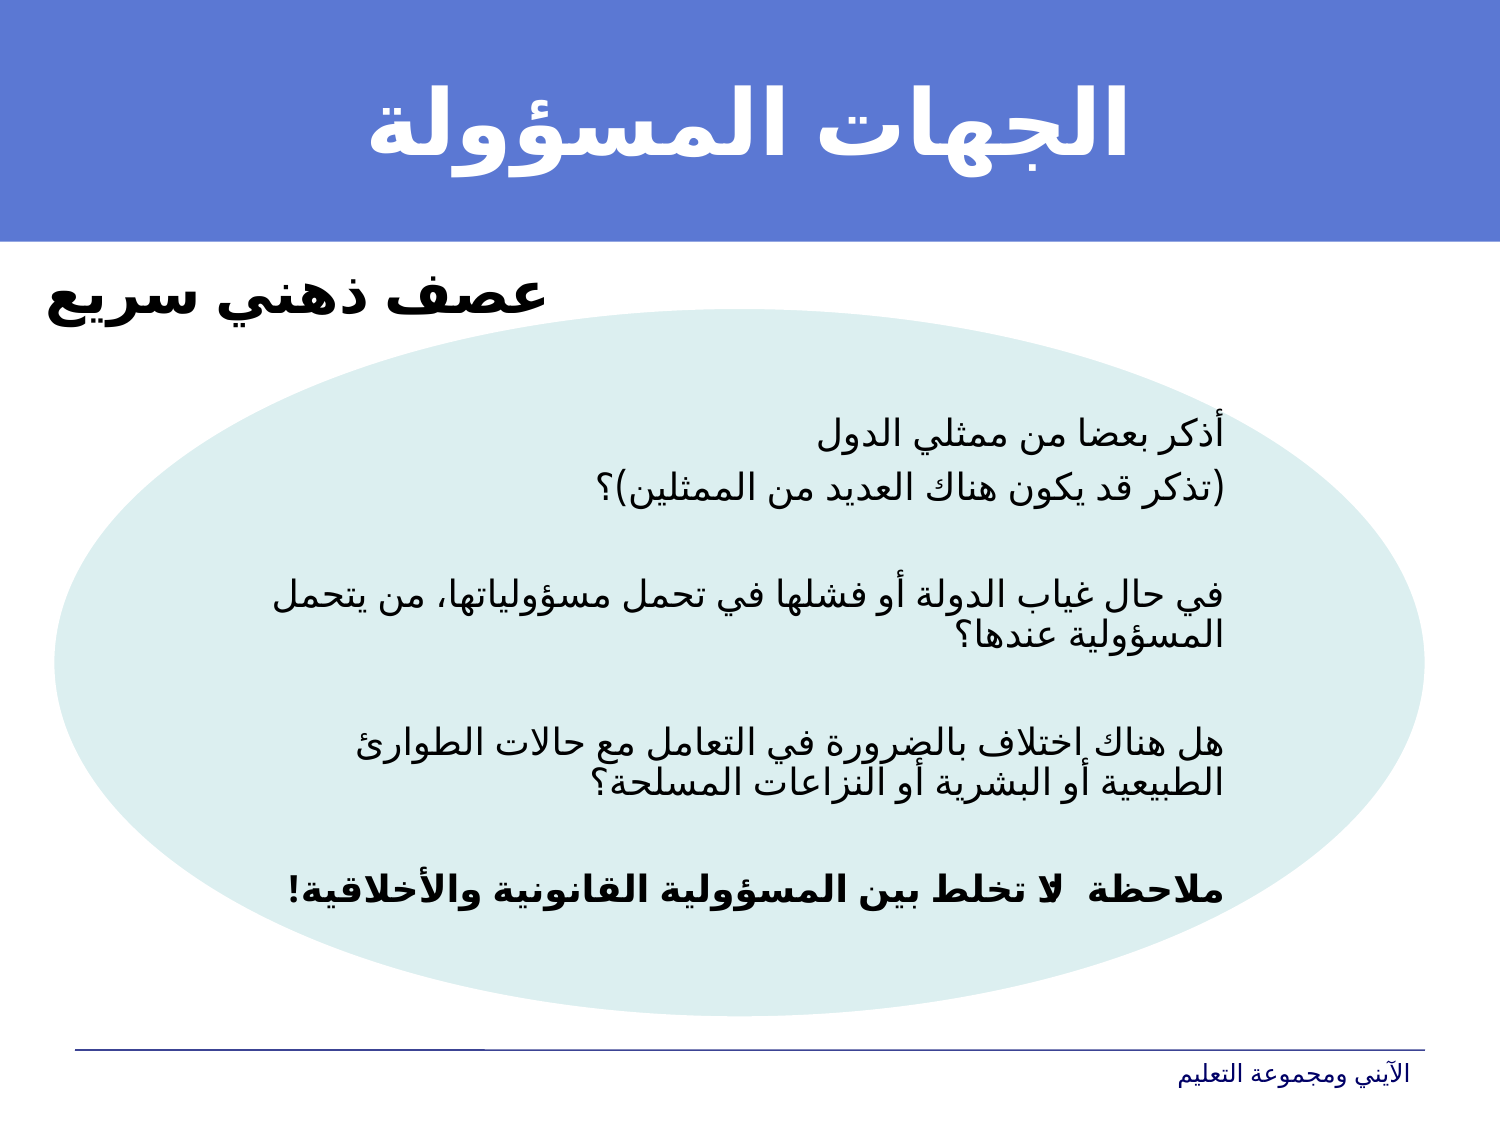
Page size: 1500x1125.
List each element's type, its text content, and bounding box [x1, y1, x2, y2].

footer الآيني ومجموعة التعليم [75, 1049, 1427, 1103]
text_box عصف ذهني سريع [30, 247, 566, 333]
title الجهات المسؤولة [74, 24, 1426, 213]
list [52, 306, 1427, 1019]
